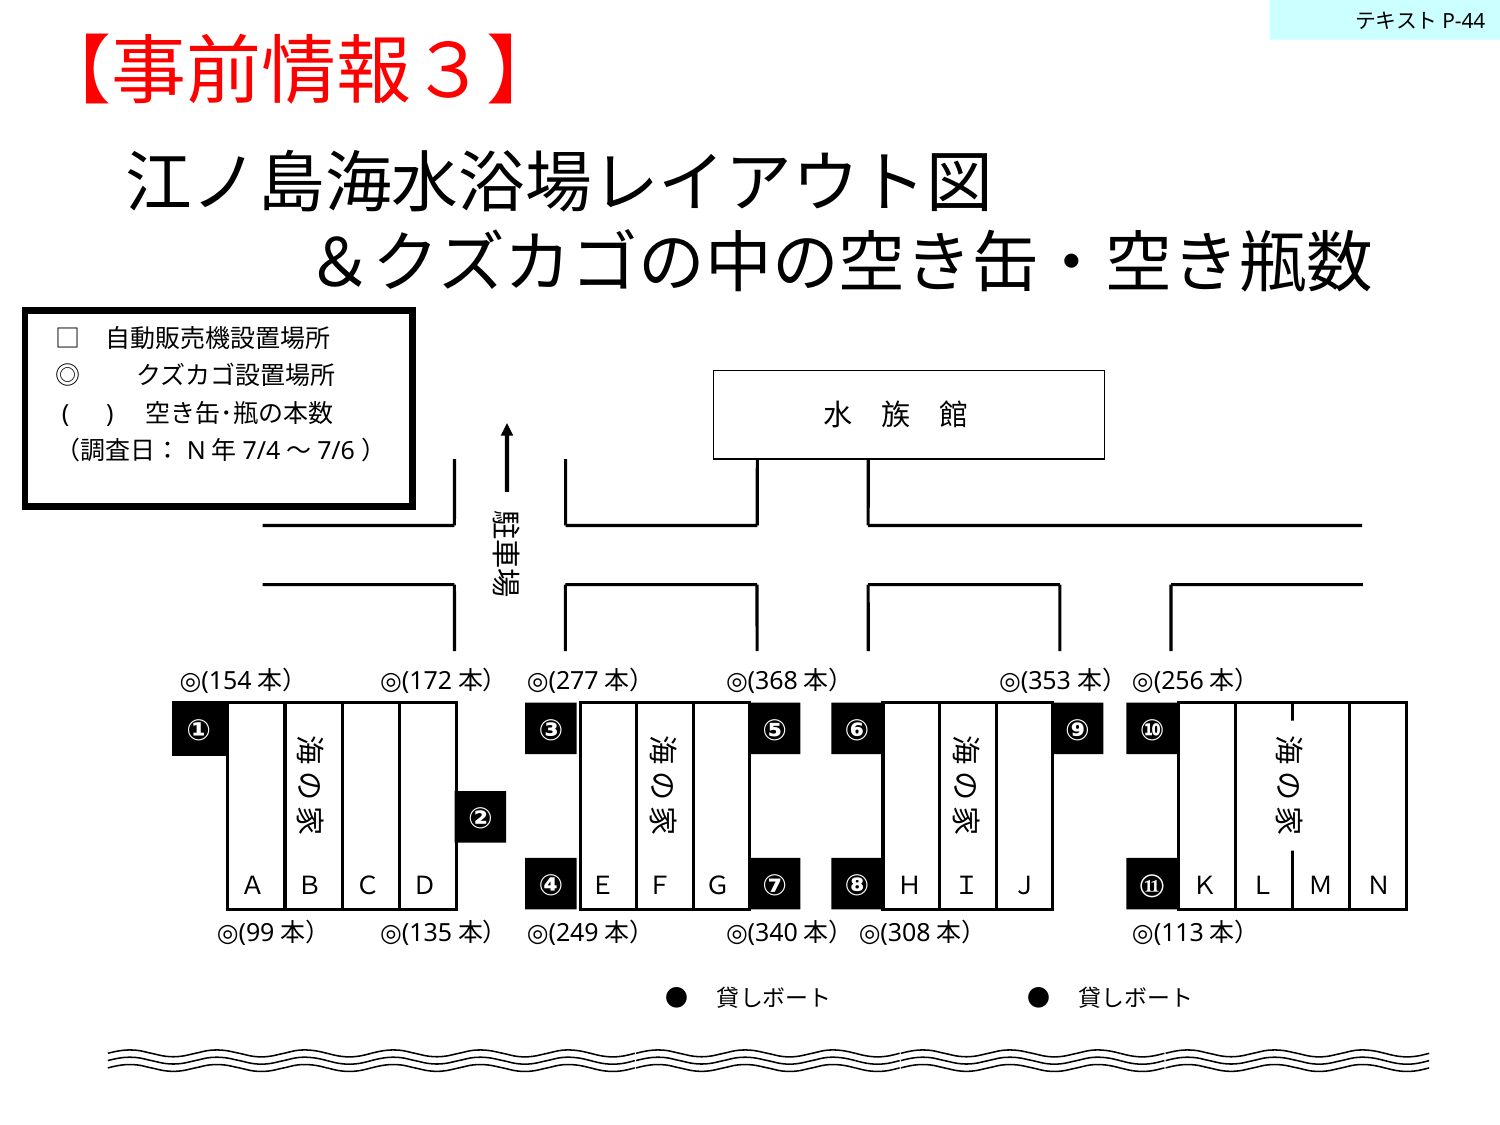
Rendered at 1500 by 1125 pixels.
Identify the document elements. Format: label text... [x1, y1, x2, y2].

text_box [227, 702, 457, 910]
text_box 【事前情報３】 [36, 22, 750, 113]
text_box [525, 857, 574, 910]
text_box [882, 702, 1054, 910]
text_box ◎(249本） [526, 916, 655, 947]
text_box ● 貸しボート [665, 983, 832, 1011]
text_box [107, 1049, 1430, 1072]
text_box [831, 857, 877, 910]
text_box ● 貸しボート [1027, 983, 1194, 1011]
text_box [1126, 857, 1172, 910]
text_box [752, 702, 801, 755]
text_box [579, 702, 751, 910]
text_box 江ノ島海水浴場レイアウト図 ＆クズカゴの中の空き缶・空き瓶数 [125, 140, 1450, 300]
text_box ⑪ [1139, 866, 1165, 902]
text_box ◎(353本） [999, 664, 1128, 695]
text_box ③ [538, 710, 564, 746]
text_box [462, 791, 507, 843]
text_box 水 族 館 [823, 396, 970, 432]
text_box ◎(99本） [216, 916, 331, 947]
text_box ◎(154本） [179, 664, 308, 695]
text_box ◎(308本） [858, 916, 987, 947]
text_box □ 自動販売機設置場所 ◎ クズカゴ設置場所 ( ) 空き缶･瓶の本数 （調査日：N年7/4～7/6） [24, 310, 413, 507]
text_box ⑦ [762, 866, 788, 902]
text_box ◎(113本） [1131, 916, 1260, 947]
text_box [173, 702, 225, 755]
text_box ④ [538, 866, 564, 902]
text_box ◎(277本） [526, 664, 655, 695]
text_box ⑨ [1065, 710, 1090, 746]
text_box ⑩ [1139, 710, 1165, 746]
text_box ◎(256本） [1131, 664, 1260, 695]
text_box ◎(135本） [380, 916, 509, 947]
text_box ⑧ [844, 866, 870, 902]
text_box ◎(172本） [380, 664, 509, 695]
text_box [713, 370, 1105, 457]
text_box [1177, 702, 1408, 910]
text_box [262, 458, 1363, 652]
text_box [1055, 702, 1104, 755]
text_box ⑥ [844, 710, 870, 746]
text_box [1126, 702, 1175, 755]
text_box ② [467, 799, 493, 835]
text_box [831, 702, 880, 755]
text_box ◎(368本） [725, 664, 854, 695]
text_box [525, 702, 577, 755]
text_box ⑤ [762, 710, 788, 746]
text_box ◎(340本） [725, 916, 854, 947]
text_box ① [186, 710, 212, 746]
text_box テキストP-44 [1269, 0, 1500, 40]
text_box [755, 857, 801, 910]
text_box [500, 423, 514, 457]
